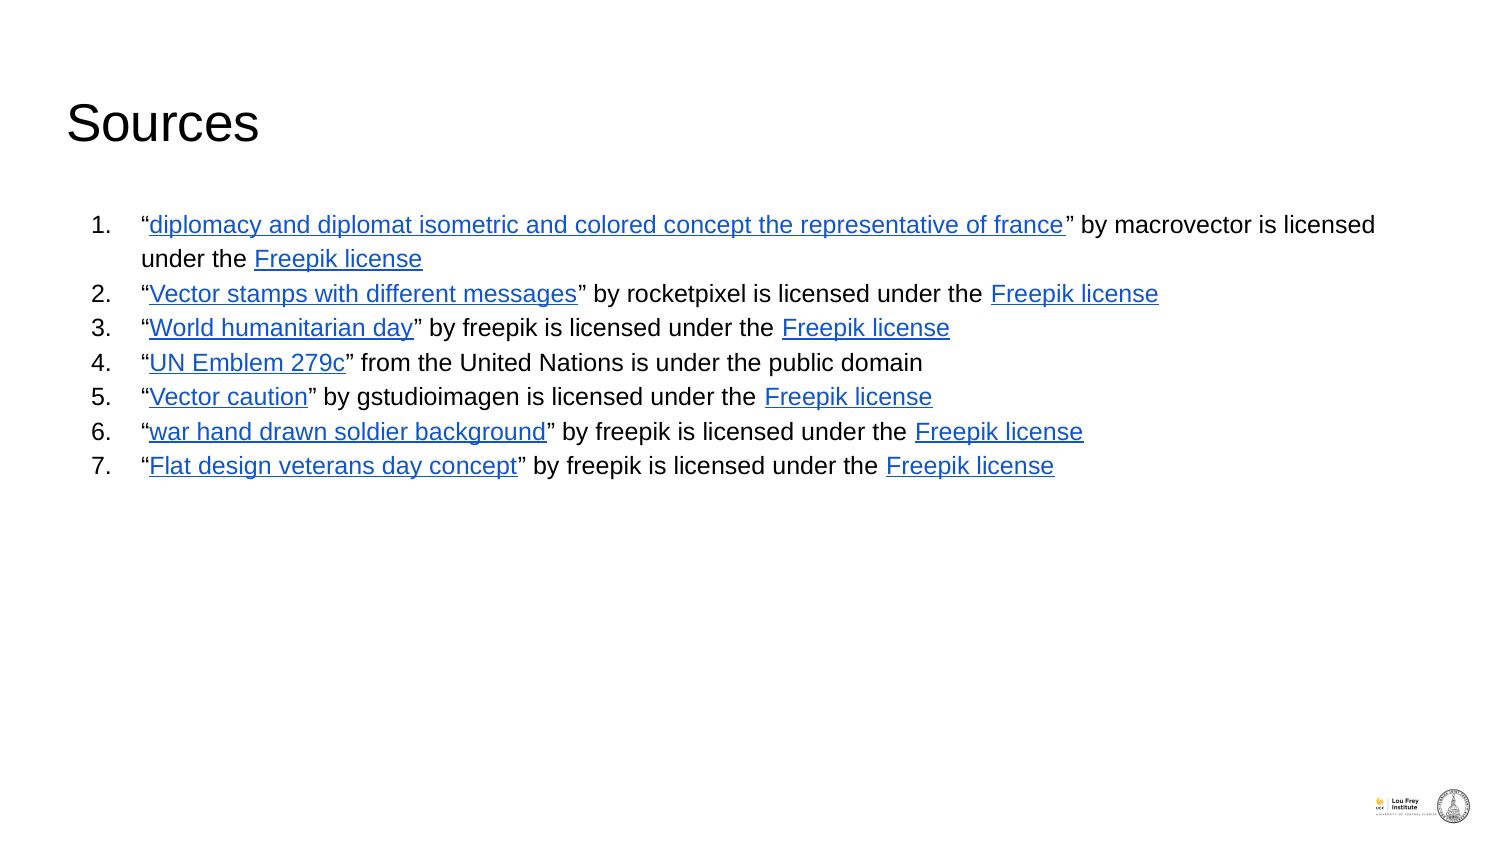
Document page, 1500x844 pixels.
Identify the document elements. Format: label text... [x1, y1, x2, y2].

picture [1371, 785, 1478, 827]
title Sources [51, 72, 1449, 167]
list “diplomacy and diplomat isometric and colored concept the representative of france” by macrovector is licensed under the Freepik license “Vector stamps with different messages” by rocketpixel is licensed under the Freepik license “World humanitarian day” by freepik is licensed under the Freepik license “UN Emblem 279c” from the United Nations is under the public domain “Vector caution” by gstudioimagen is licensed under the Freepik license “war hand drawn soldier background” by freepik is licensed under the Freepik license “Flat design veterans day concept” by freepik is licensed under the Freepik license [51, 189, 1449, 750]
